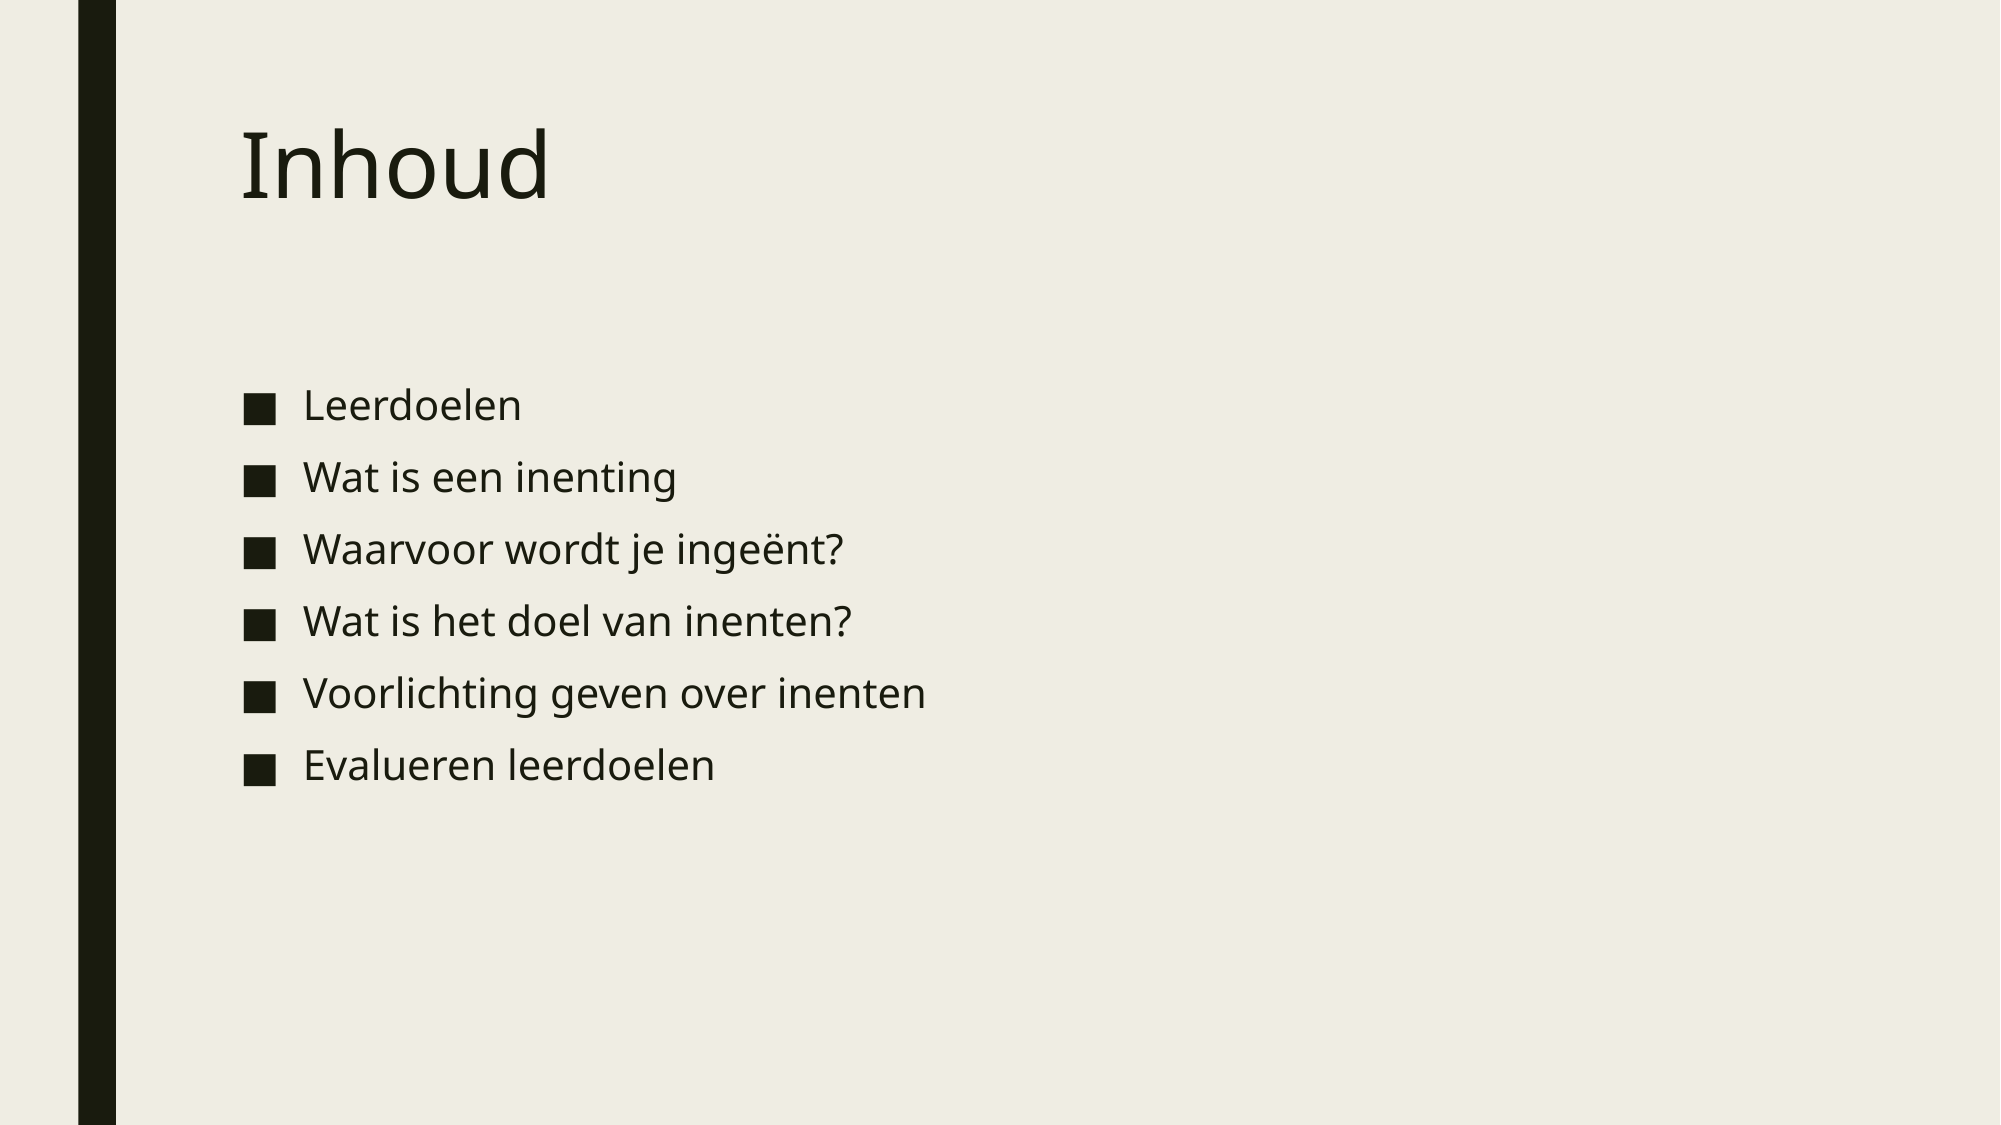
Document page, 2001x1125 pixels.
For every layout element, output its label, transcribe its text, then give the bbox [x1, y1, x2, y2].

list Leerdoelen Wat is een inenting Waarvoor wordt je ingeënt? Wat is het doel van inenten? Voorlichting geven over inenten Evalueren leerdoelen [225, 375, 1800, 963]
title Inhoud [225, 112, 1800, 357]
